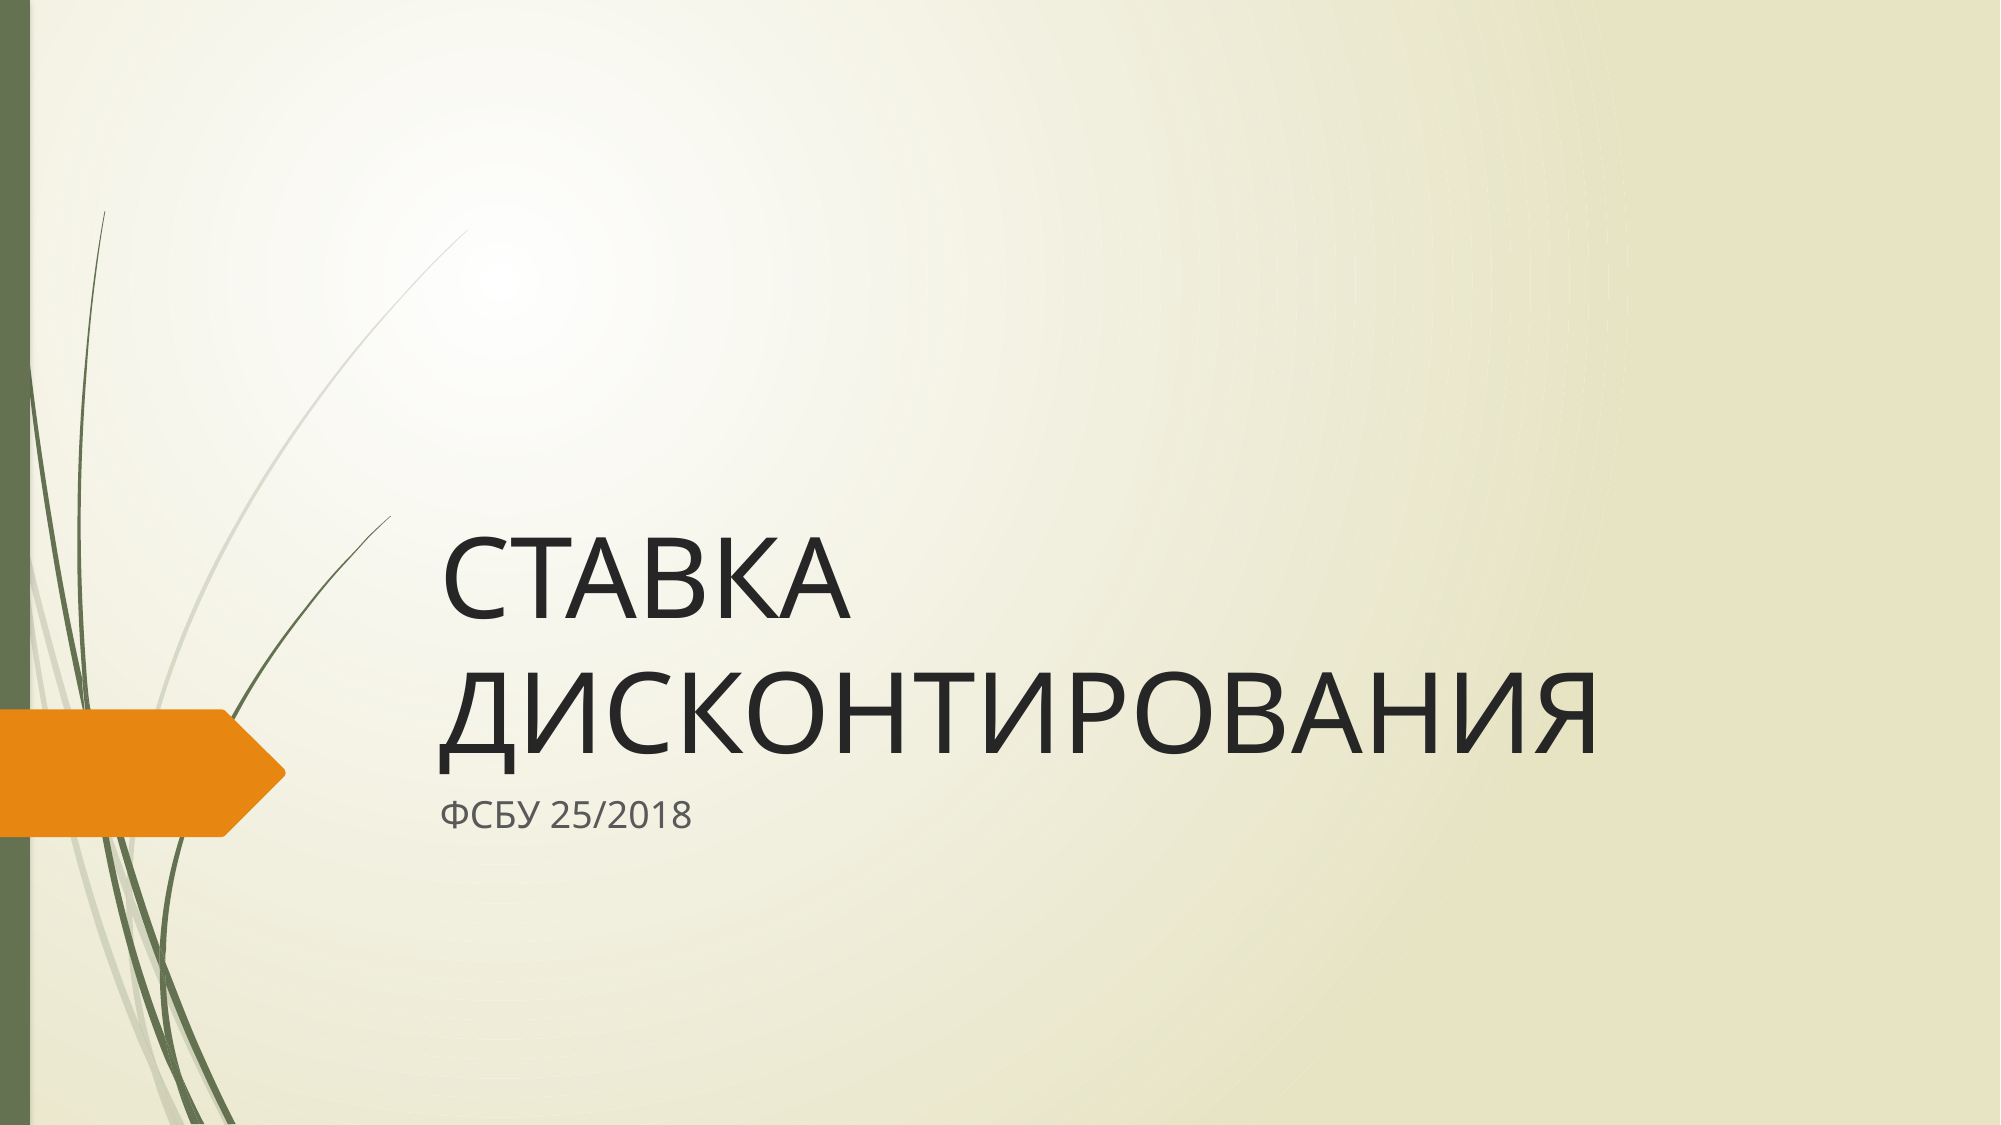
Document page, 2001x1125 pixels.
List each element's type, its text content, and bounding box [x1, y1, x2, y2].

title СТАВКА ДИСКОНТИРОВАНИЯ [424, 412, 1888, 783]
subtitle ФСБУ 25/2018 [424, 783, 1888, 969]
